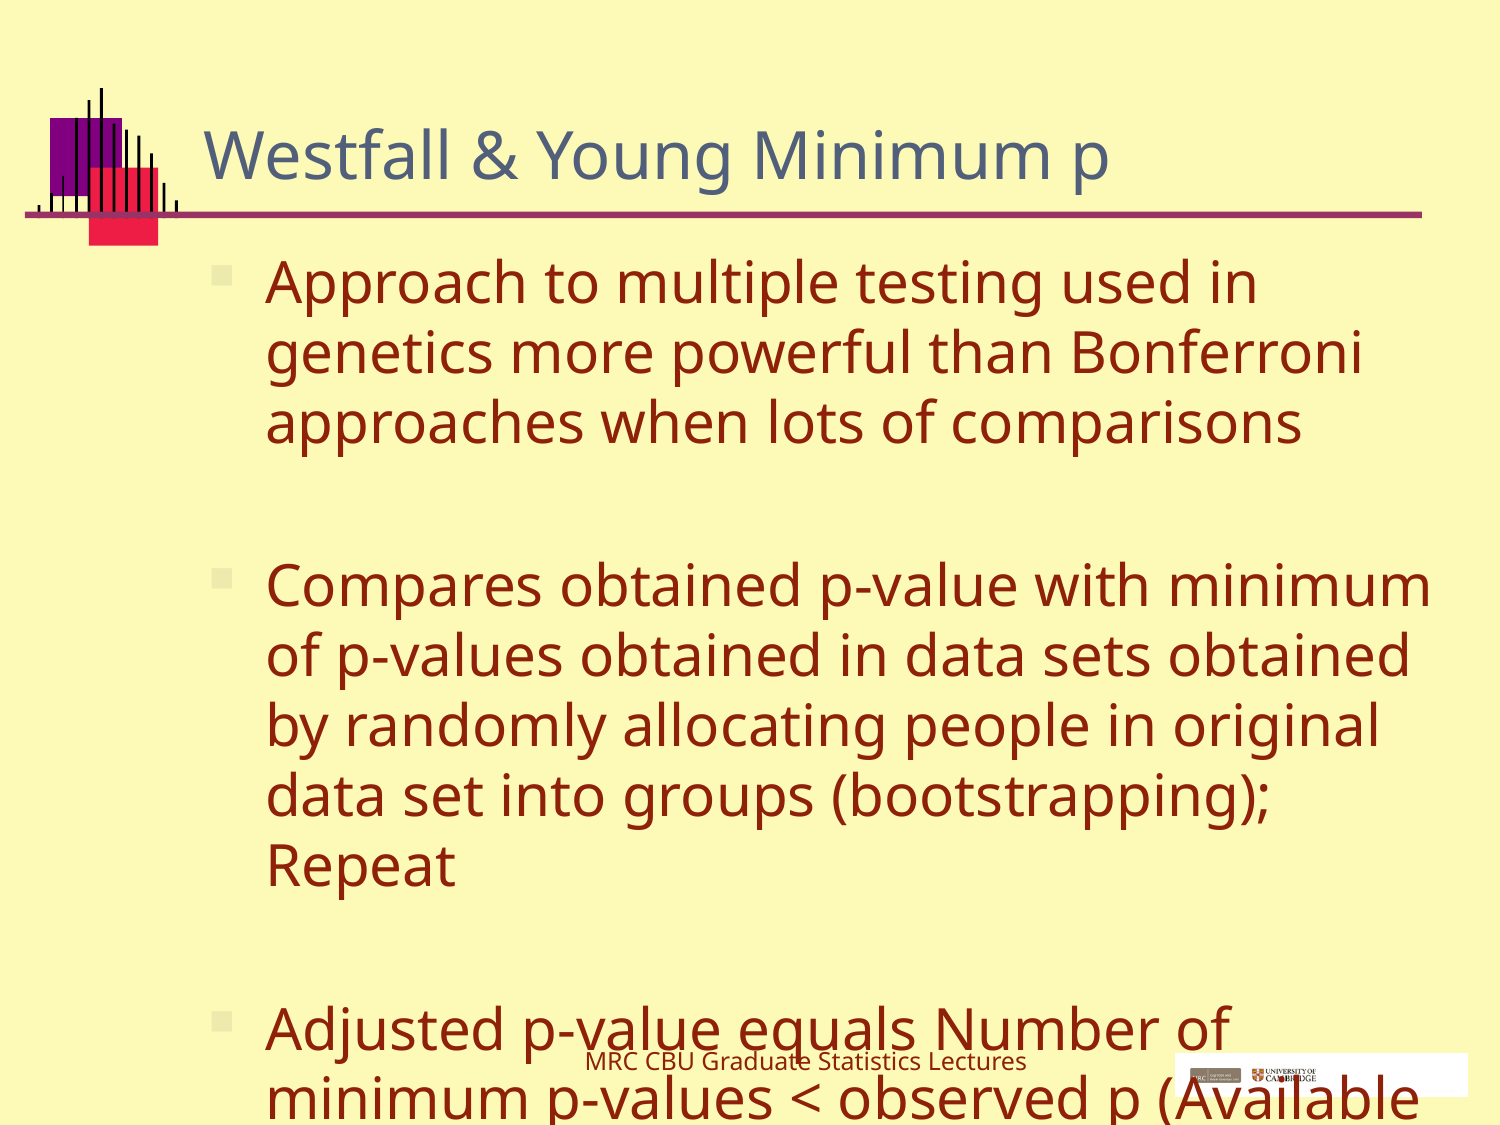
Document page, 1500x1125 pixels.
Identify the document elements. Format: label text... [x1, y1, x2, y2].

picture [1176, 1053, 1468, 1097]
footer MRC CBU Graduate Statistics Lectures [437, 1037, 1176, 1113]
list Approach to multiple testing used in genetics more powerful than Bonferroni approaches when lots of comparisons Compares obtained p-value with minimum of p-values obtained in data sets obtained by randomly allocating people in original data set into groups (bootstrapping); Repeat Adjusted p-value equals Number of minimum p-values < observed p (Available in R & SAS) [193, 237, 1469, 1006]
title Westfall & Young Minimum p [188, 12, 1468, 200]
slide_number [149, 1024, 426, 1101]
